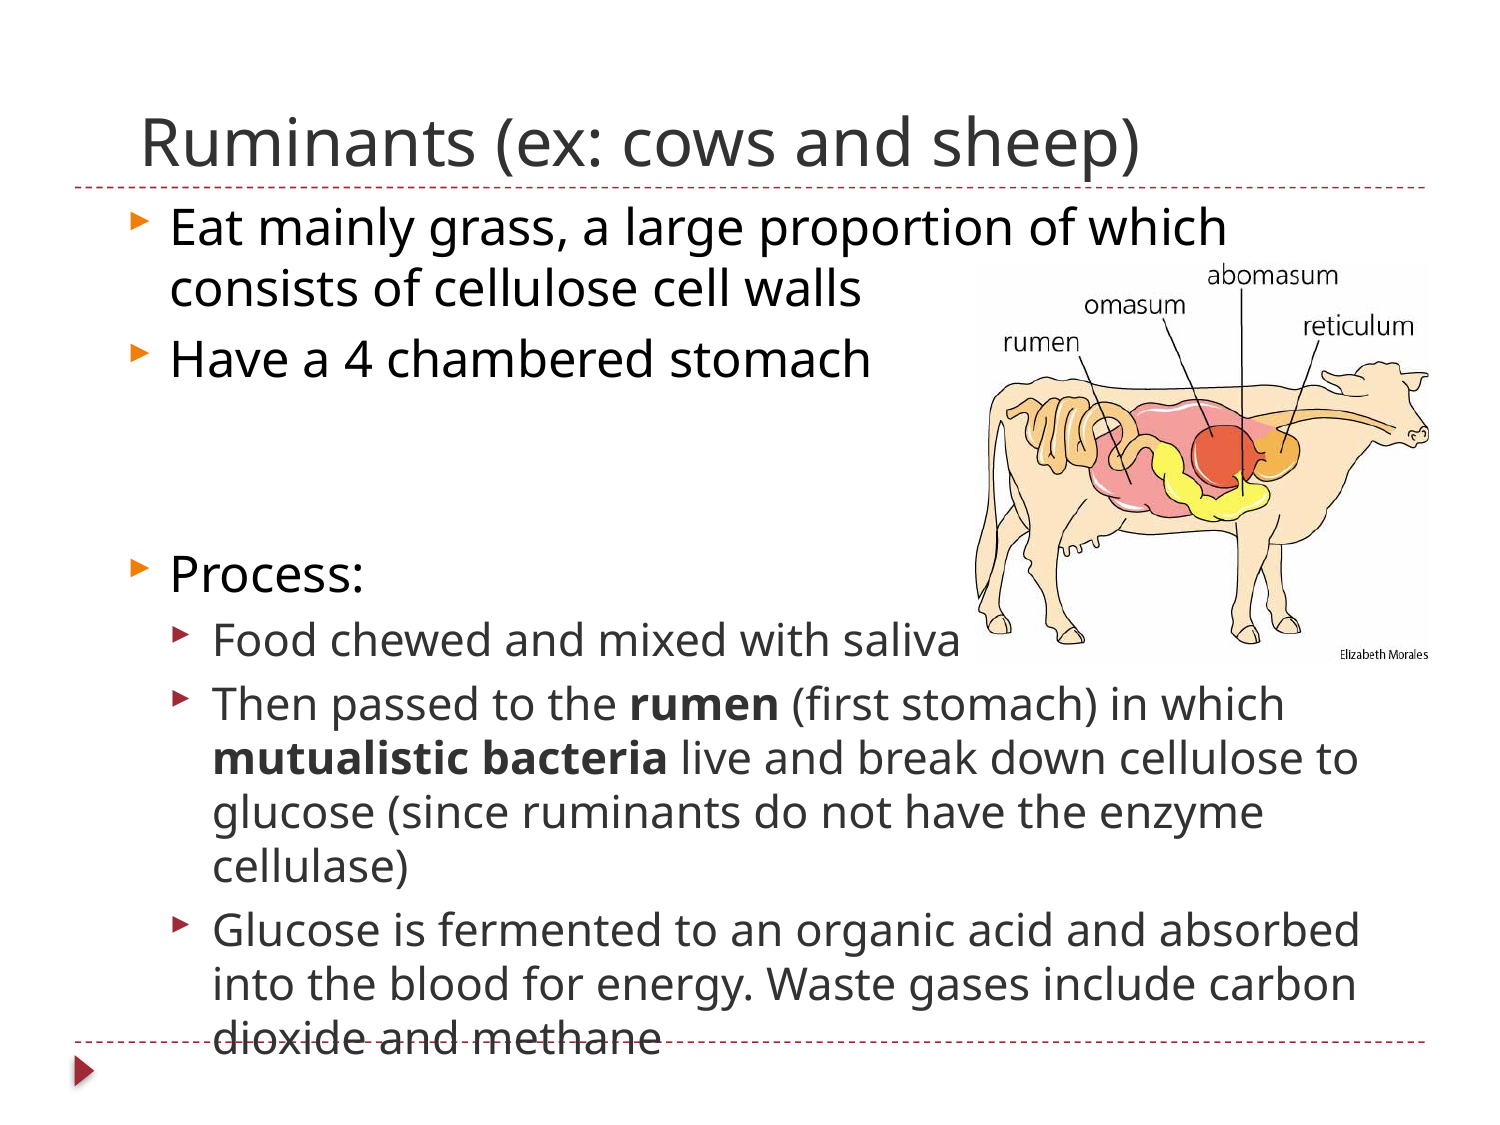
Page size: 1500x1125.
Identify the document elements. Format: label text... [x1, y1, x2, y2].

title Ruminants (ex: cows and sheep) [125, 24, 1400, 187]
picture [974, 262, 1429, 663]
list Eat mainly grass, a large proportion of which consists of cellulose cell walls Have a 4 chambered stomach Process: Food chewed and mixed with saliva Then passed to the rumen (first stomach) in which mutualistic bacteria live and break down cellulose to glucose (since ruminants do not have the enzyme cellulase) Glucose is fermented to an organic acid and absorbed into the blood for energy. Waste gases include carbon dioxide and methane [112, 187, 1425, 1075]
